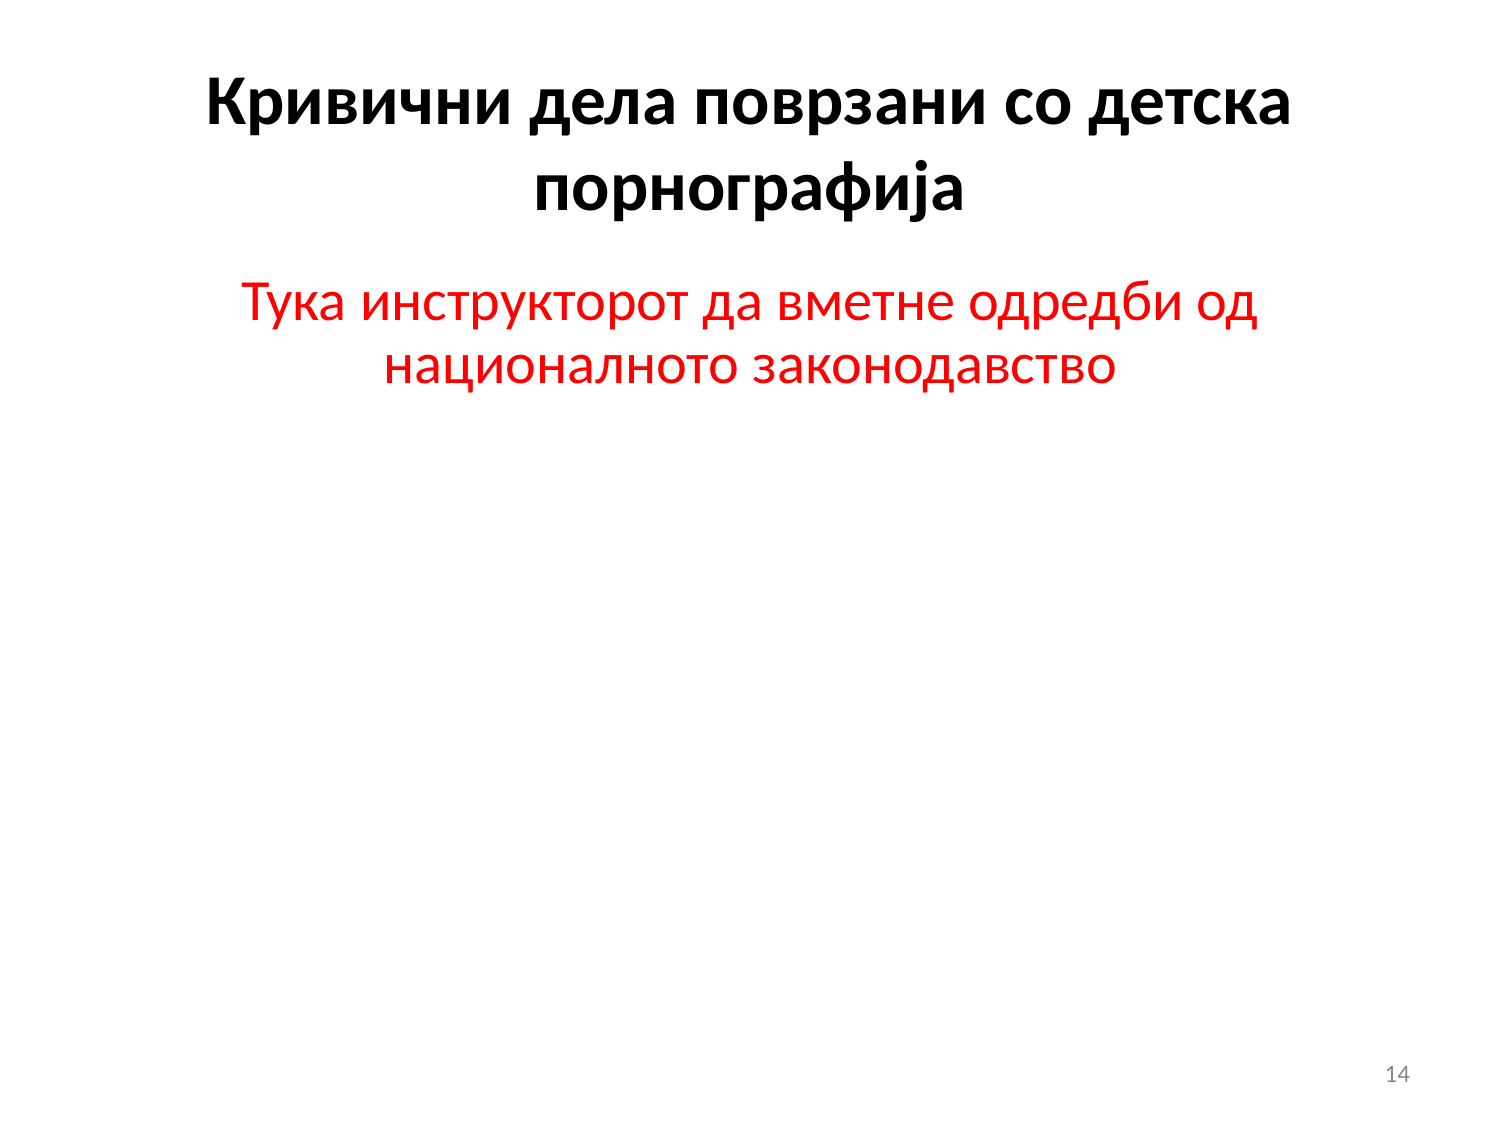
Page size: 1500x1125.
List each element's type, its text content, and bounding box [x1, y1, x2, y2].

slide_number 14 [1074, 1042, 1425, 1103]
list Тука инструкторот да вметне одредби од националното законодавство [75, 262, 1425, 1005]
title Кривични дела поврзани со детска порнографија [75, 45, 1425, 233]
